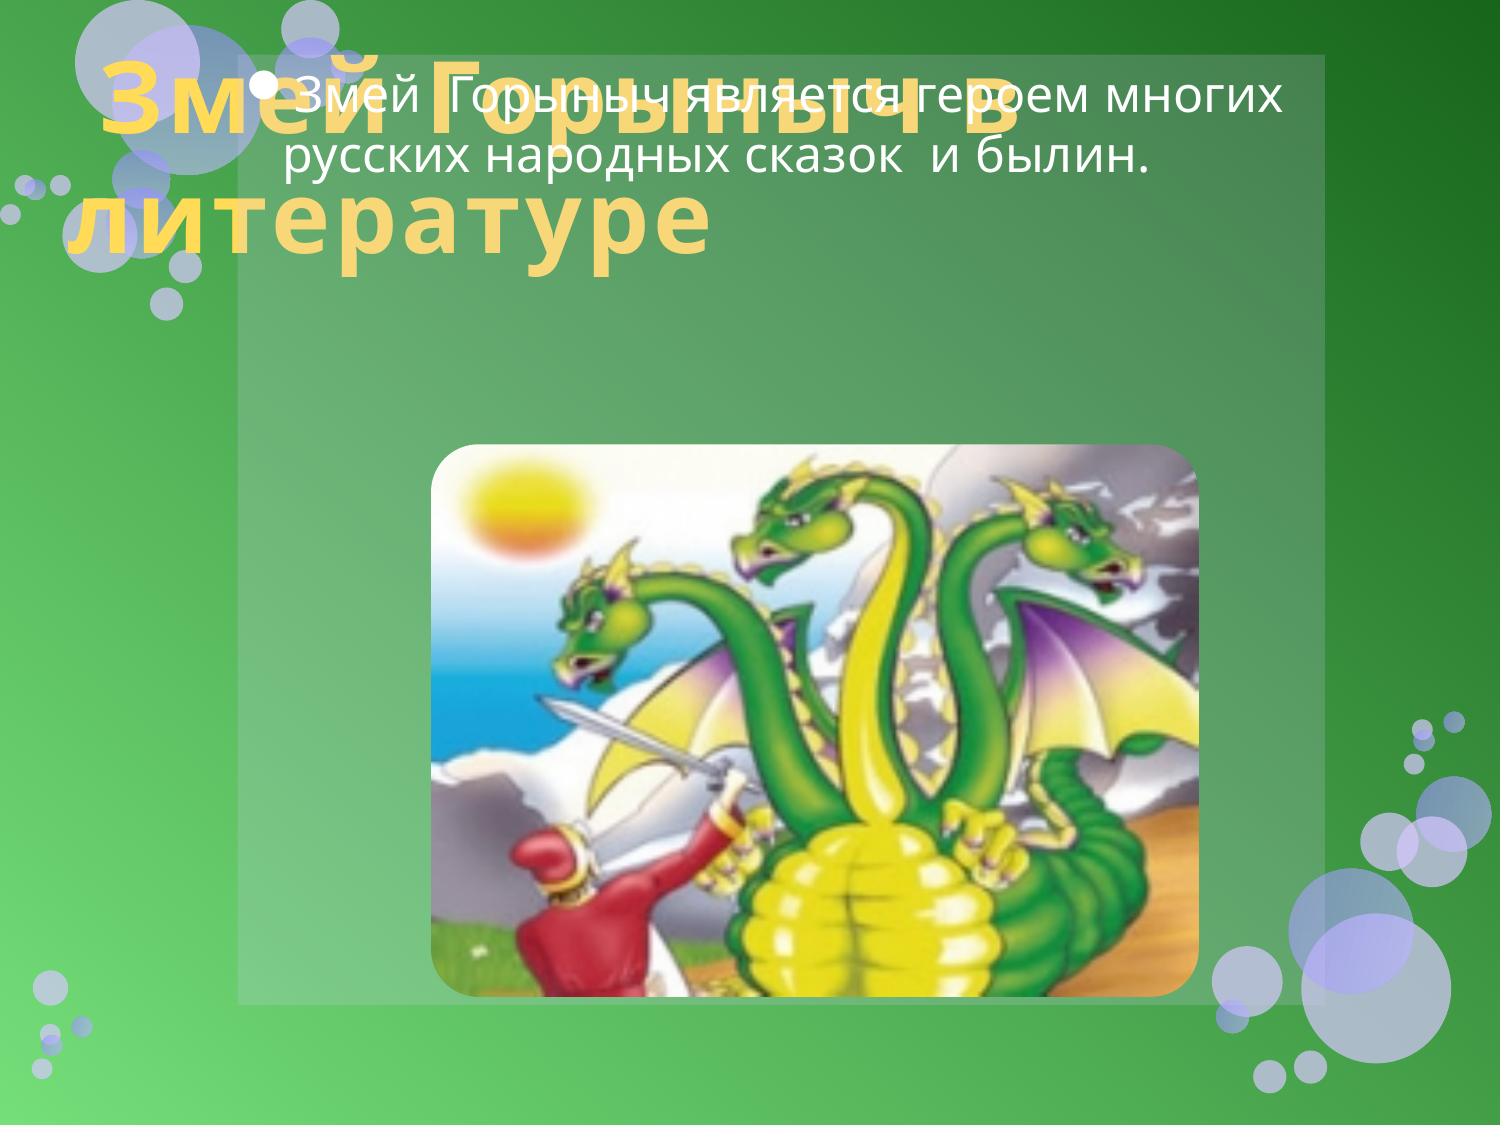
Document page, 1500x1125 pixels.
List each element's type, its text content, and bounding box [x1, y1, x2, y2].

picture [429, 442, 1201, 999]
list Змей Горыныч является героем многих русских народных сказок и былин. [237, 54, 1325, 1005]
title Змей Горыныч в литературе [53, 19, 1325, 288]
